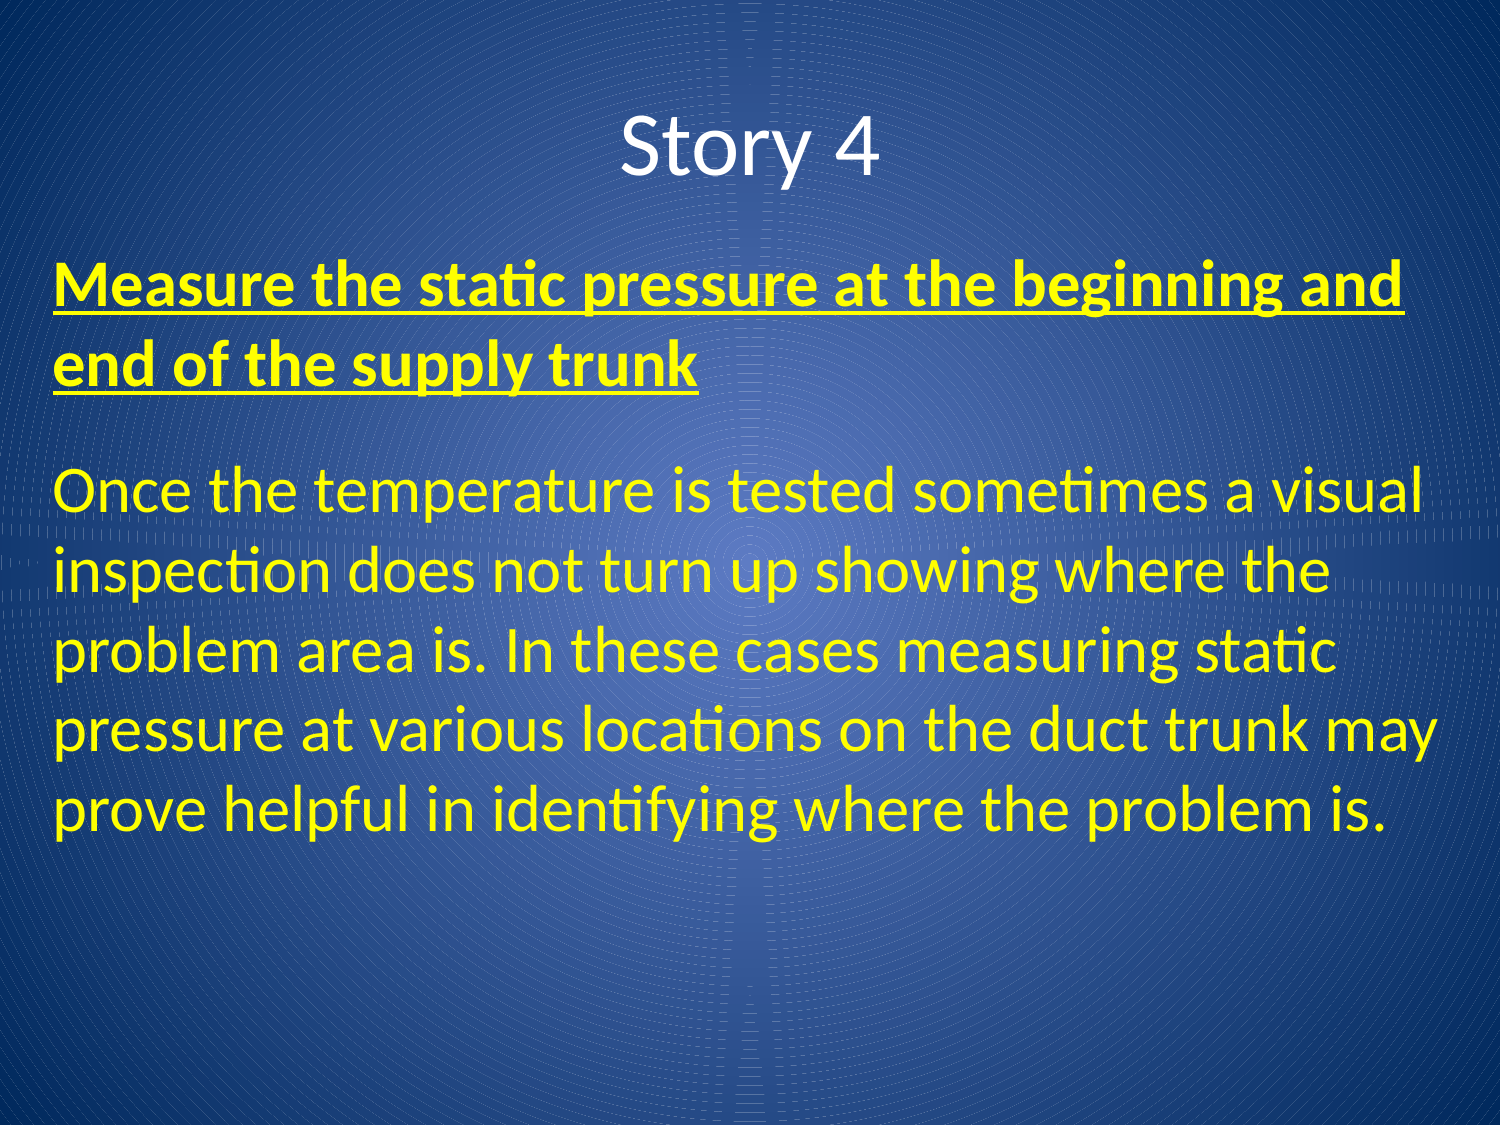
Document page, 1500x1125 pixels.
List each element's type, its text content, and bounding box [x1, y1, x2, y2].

list Measure the static pressure at the beginning and end of the supply trunk Once the temperature is tested sometimes a visual inspection does not turn up showing where the problem area is. In these cases measuring static pressure at various locations on the duct trunk may prove helpful in identifying where the problem is. [37, 232, 1463, 975]
title Story 4 [75, 45, 1425, 232]
